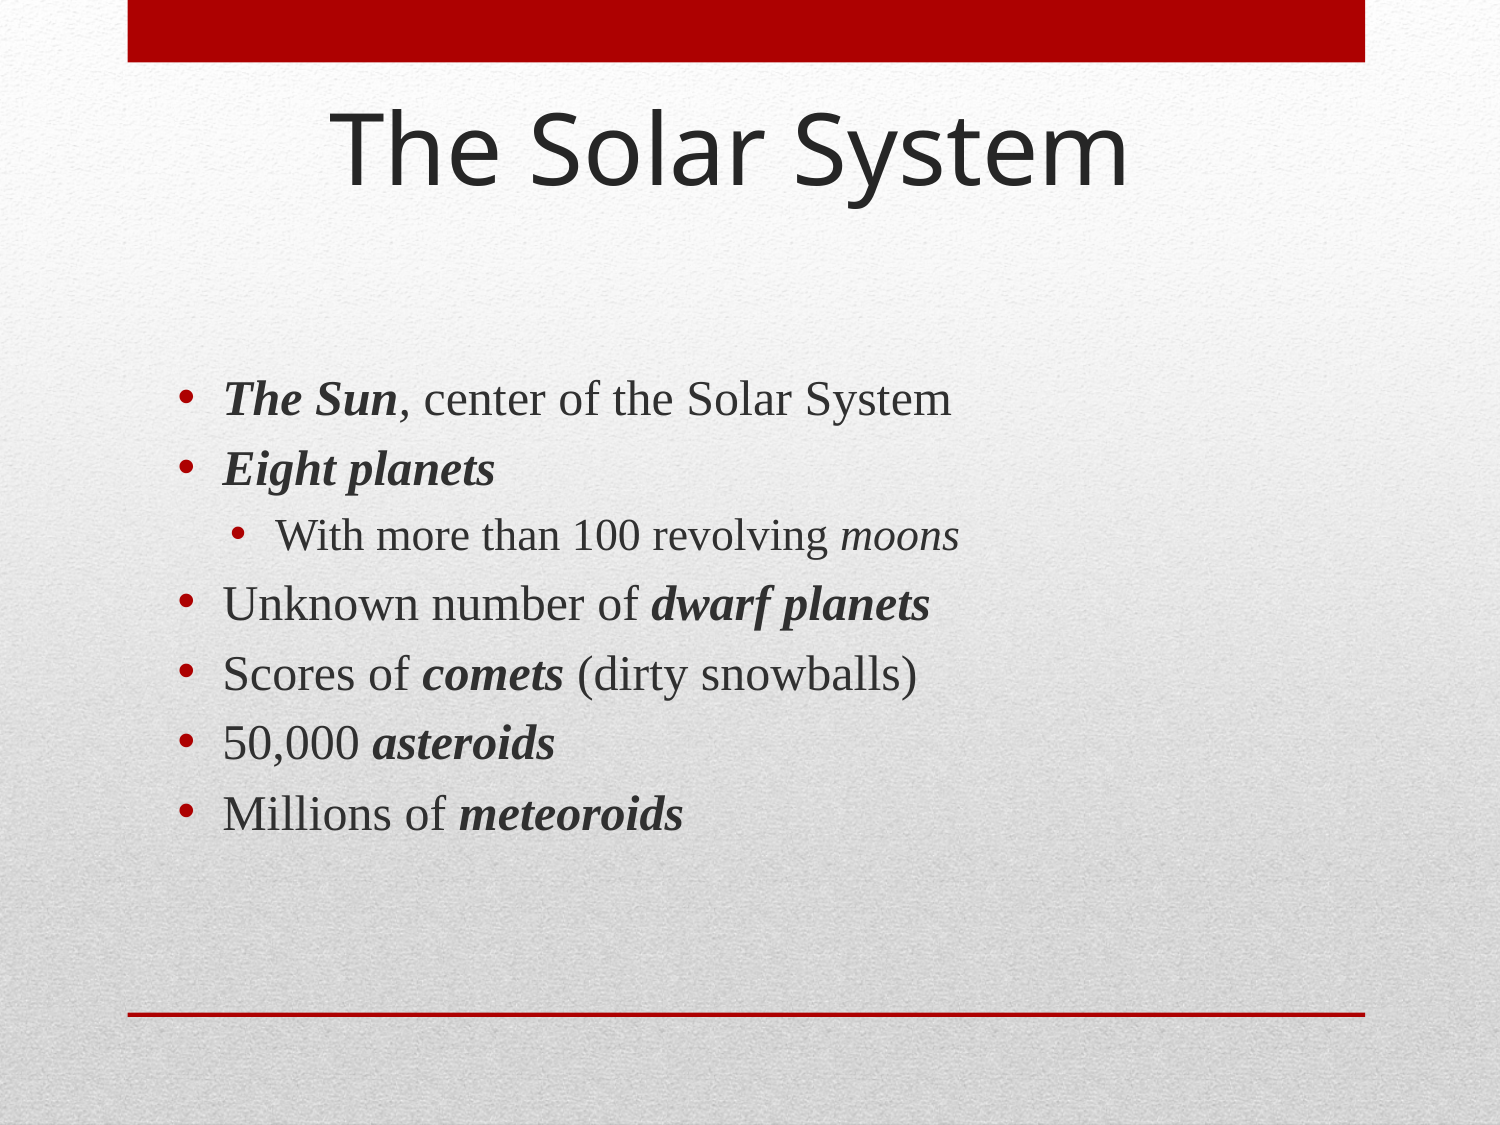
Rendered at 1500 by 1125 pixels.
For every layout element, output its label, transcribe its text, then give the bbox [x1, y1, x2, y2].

title The Solar System [162, 24, 1300, 213]
list The Sun, center of the Solar System Eight planets With more than 100 revolving moons Unknown number of dwarf planets Scores of comets (dirty snowballs) 50,000 asteroids Millions of meteoroids [162, 224, 1325, 981]
